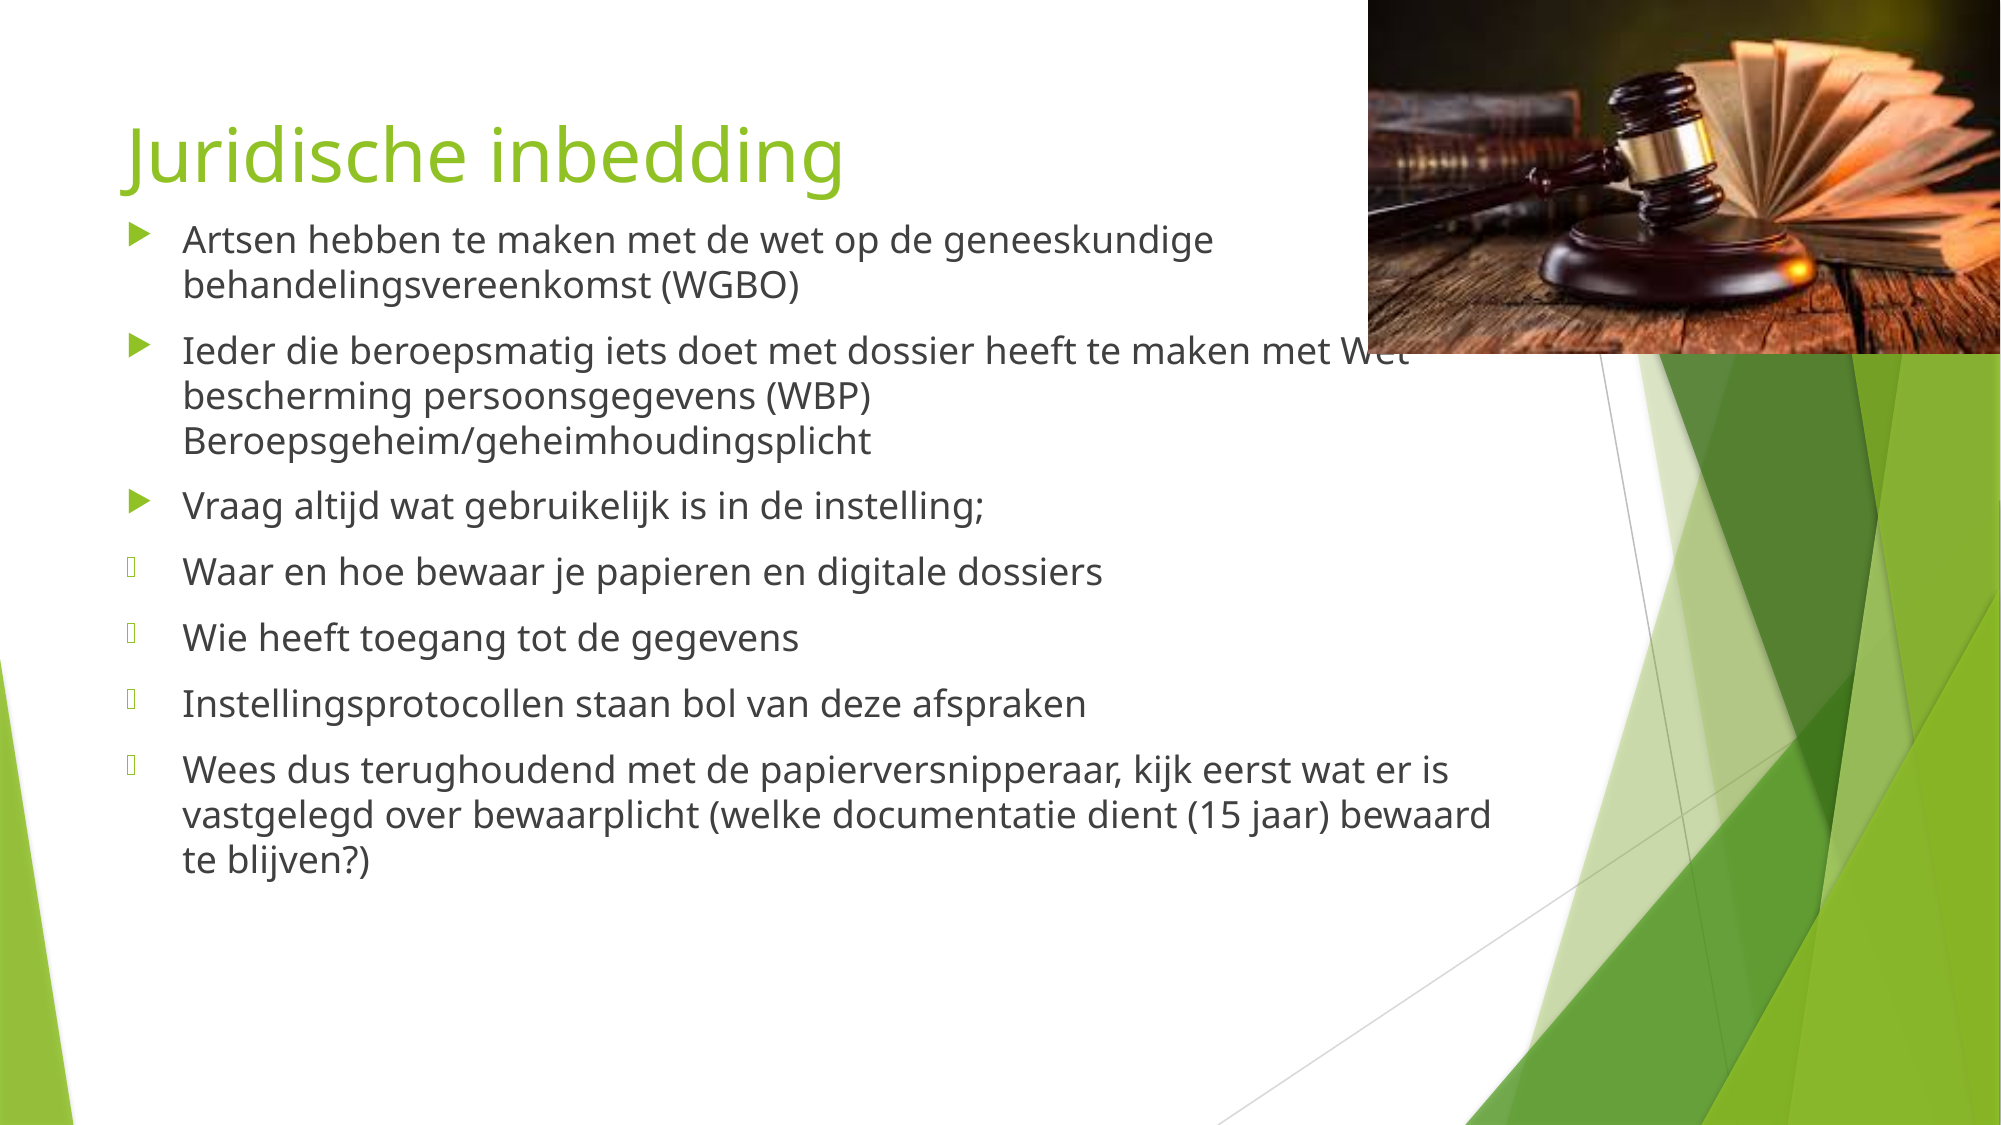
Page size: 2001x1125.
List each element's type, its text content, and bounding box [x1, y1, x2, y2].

list Artsen hebben te maken met de wet op de geneeskundige behandelingsvereenkomst (WGBO) Ieder die beroepsmatig iets doet met dossier heeft te maken met Wet bescherming persoonsgegevens (WBP) Beroepsgeheim/geheimhoudingsplicht Vraag altijd wat gebruikelijk is in de instelling; Waar en hoe bewaar je papieren en digitale dossiers Wie heeft toegang tot de gegevens Instellingsprotocollen staan bol van deze afspraken Wees dus terughoudend met de papierversnipperaar, kijk eerst wat er is vastgelegd over bewaarplicht (welke documentatie dient (15 jaar) bewaard te blijven?) [111, 208, 1522, 845]
picture [1368, 0, 2000, 355]
title Juridische inbedding [111, 99, 1363, 208]
